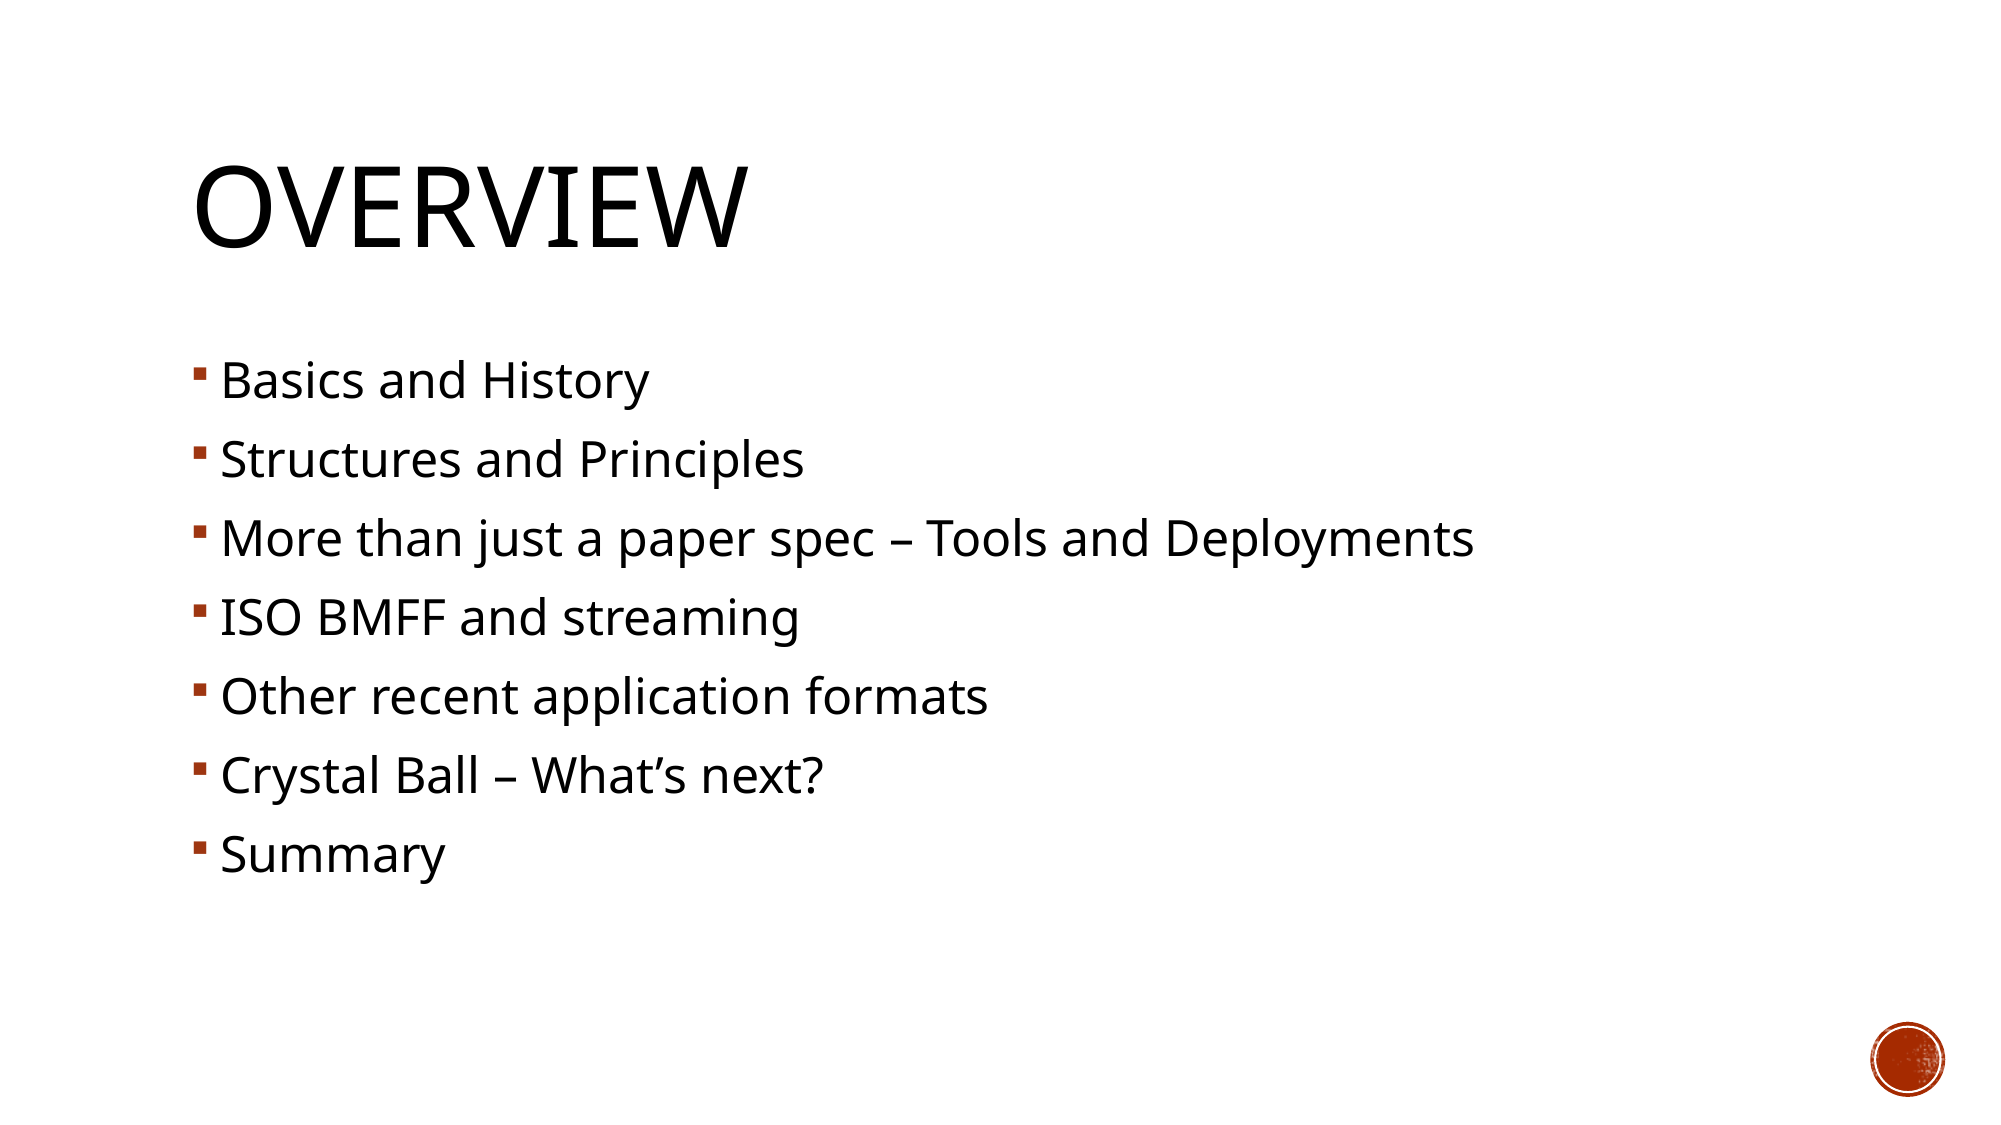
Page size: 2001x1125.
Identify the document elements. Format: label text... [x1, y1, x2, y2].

title Overview [175, 79, 1826, 344]
list Basics and History Structures and Principles More than just a paper spec – Tools and Deployments ISO BMFF and streaming Other recent application formats Crystal Ball – What’s next? Summary [175, 348, 1826, 1013]
